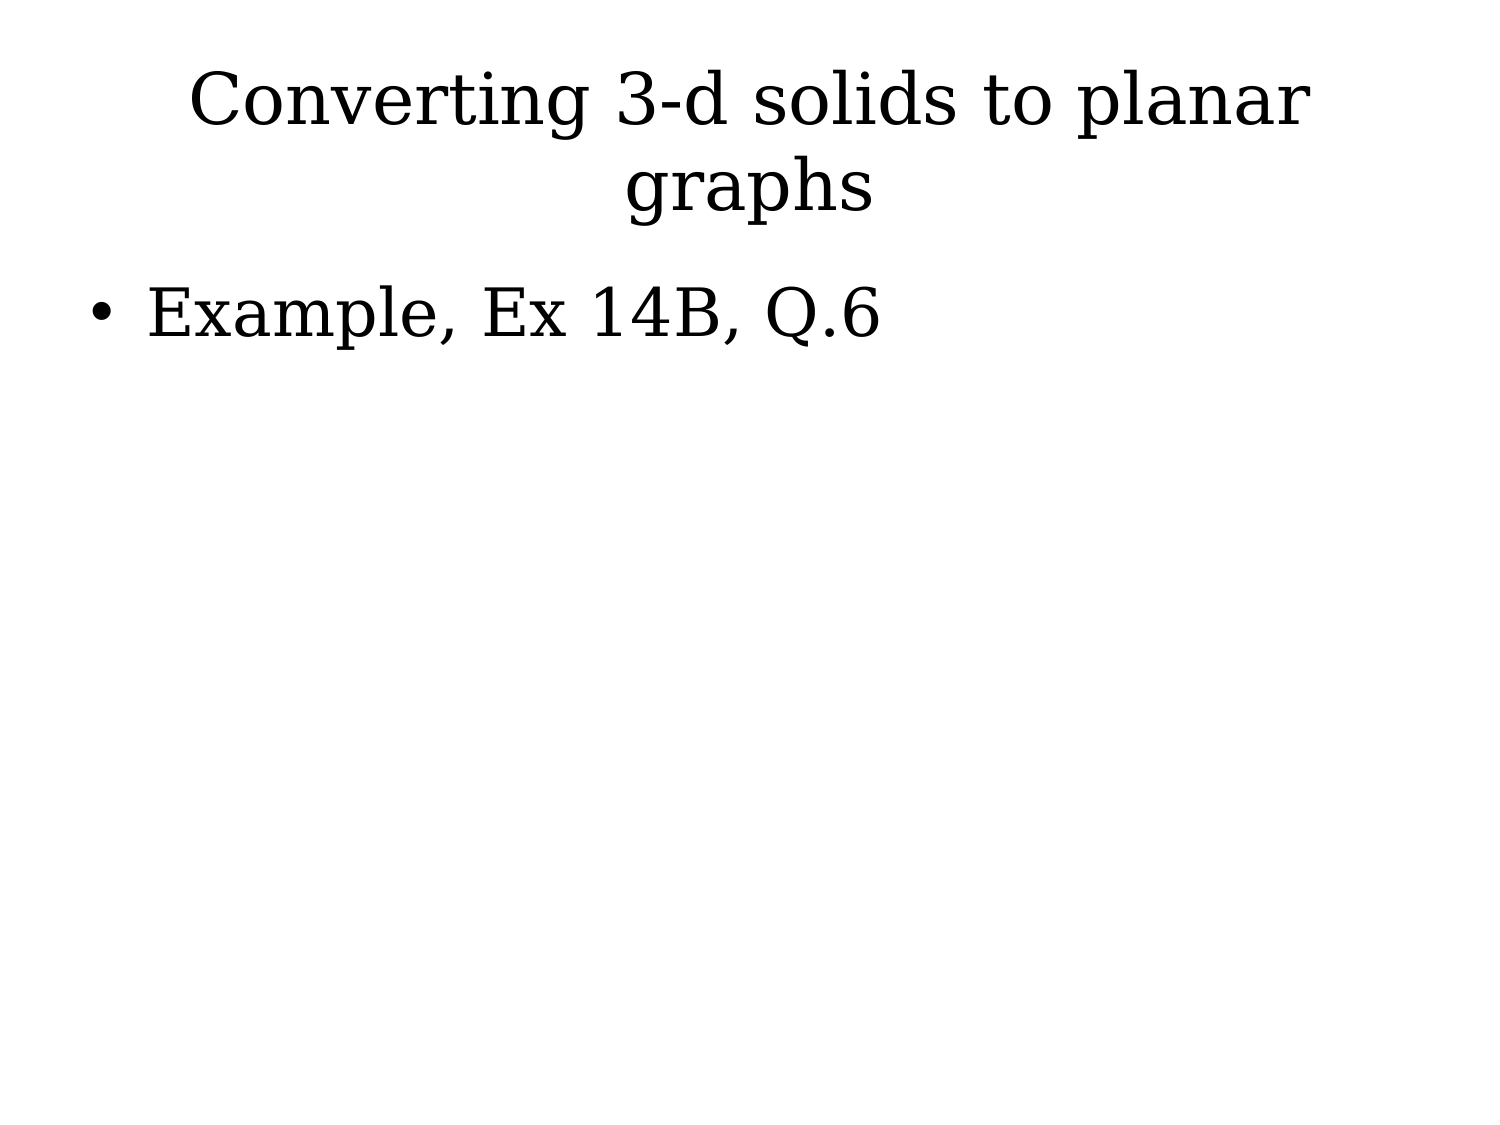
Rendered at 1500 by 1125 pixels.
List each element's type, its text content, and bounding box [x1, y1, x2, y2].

list Example, Ex 14B, Q.6 [75, 262, 1425, 1005]
title Converting 3-d solids to planar graphs [75, 45, 1425, 233]
